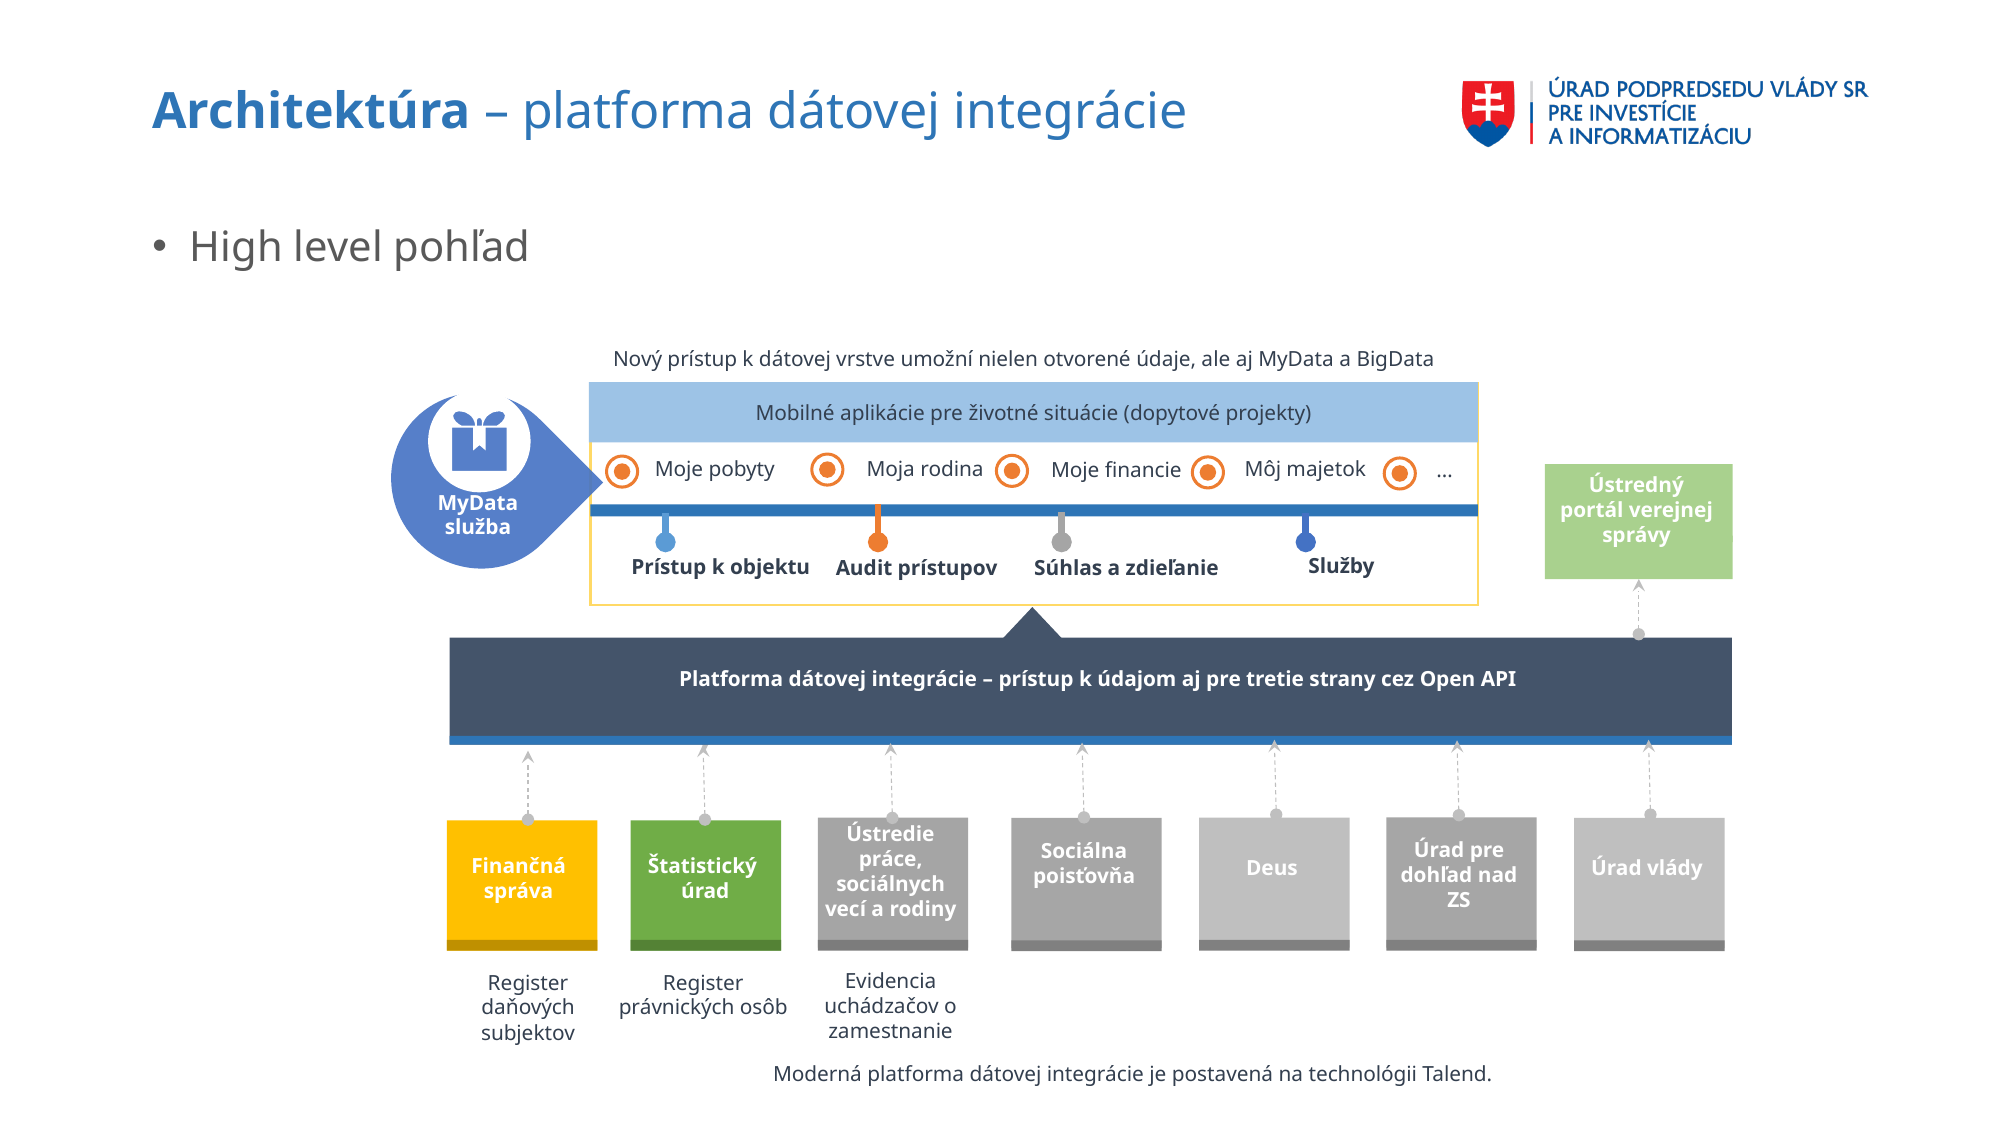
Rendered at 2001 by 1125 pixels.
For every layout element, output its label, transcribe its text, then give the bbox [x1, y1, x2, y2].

text_box [390, 393, 604, 570]
list High level pohľad [137, 217, 1863, 299]
text_box Môj majetok [1229, 448, 1381, 489]
text_box Register daňových subjektov [427, 961, 628, 1052]
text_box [1382, 456, 1417, 491]
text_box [809, 813, 973, 951]
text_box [810, 452, 845, 487]
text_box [1190, 817, 1354, 951]
text_box Evidencia uchádzačov o zamestnanie [790, 959, 991, 1050]
text_box [589, 518, 1479, 606]
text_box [1377, 817, 1541, 951]
text_box Služby [1293, 544, 1390, 585]
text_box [1190, 455, 1225, 490]
text_box Nový prístup k dátovej vrstve umožní nielen otvorené údaje, ale aj MyData a BigData [598, 337, 1450, 378]
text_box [604, 454, 640, 489]
picture [1412, 30, 1918, 194]
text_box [1002, 817, 1166, 952]
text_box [1565, 817, 1729, 952]
text_box Súhlas a zdieľanie [1019, 547, 1234, 587]
text_box Prístup k objektu [616, 546, 826, 587]
text_box Register právnických osôb [603, 961, 790, 1027]
text_box Mobilné aplikácie pre životné situácie (dopytové projekty) [588, 381, 1479, 443]
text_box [630, 820, 782, 951]
text_box [1002, 606, 1063, 637]
text_box [428, 390, 531, 493]
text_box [994, 453, 1030, 488]
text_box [1540, 464, 1733, 580]
text_box MyData služba [422, 481, 534, 547]
text_box Audit prístupov [821, 547, 1013, 588]
text_box Moderná platforma dátovej integrácie je postavená na technológii Talend. [758, 1052, 1508, 1093]
title Architektúra – platforma dátovej integrácie [137, 70, 1323, 154]
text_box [449, 637, 1732, 745]
text_box Moja rodina [851, 448, 999, 488]
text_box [440, 820, 598, 951]
text_box [589, 443, 1479, 503]
text_box Moje pobyty [640, 448, 790, 488]
text_box Moje financie [1036, 449, 1197, 490]
text_box [589, 503, 1479, 518]
text_box … [1421, 449, 1468, 490]
